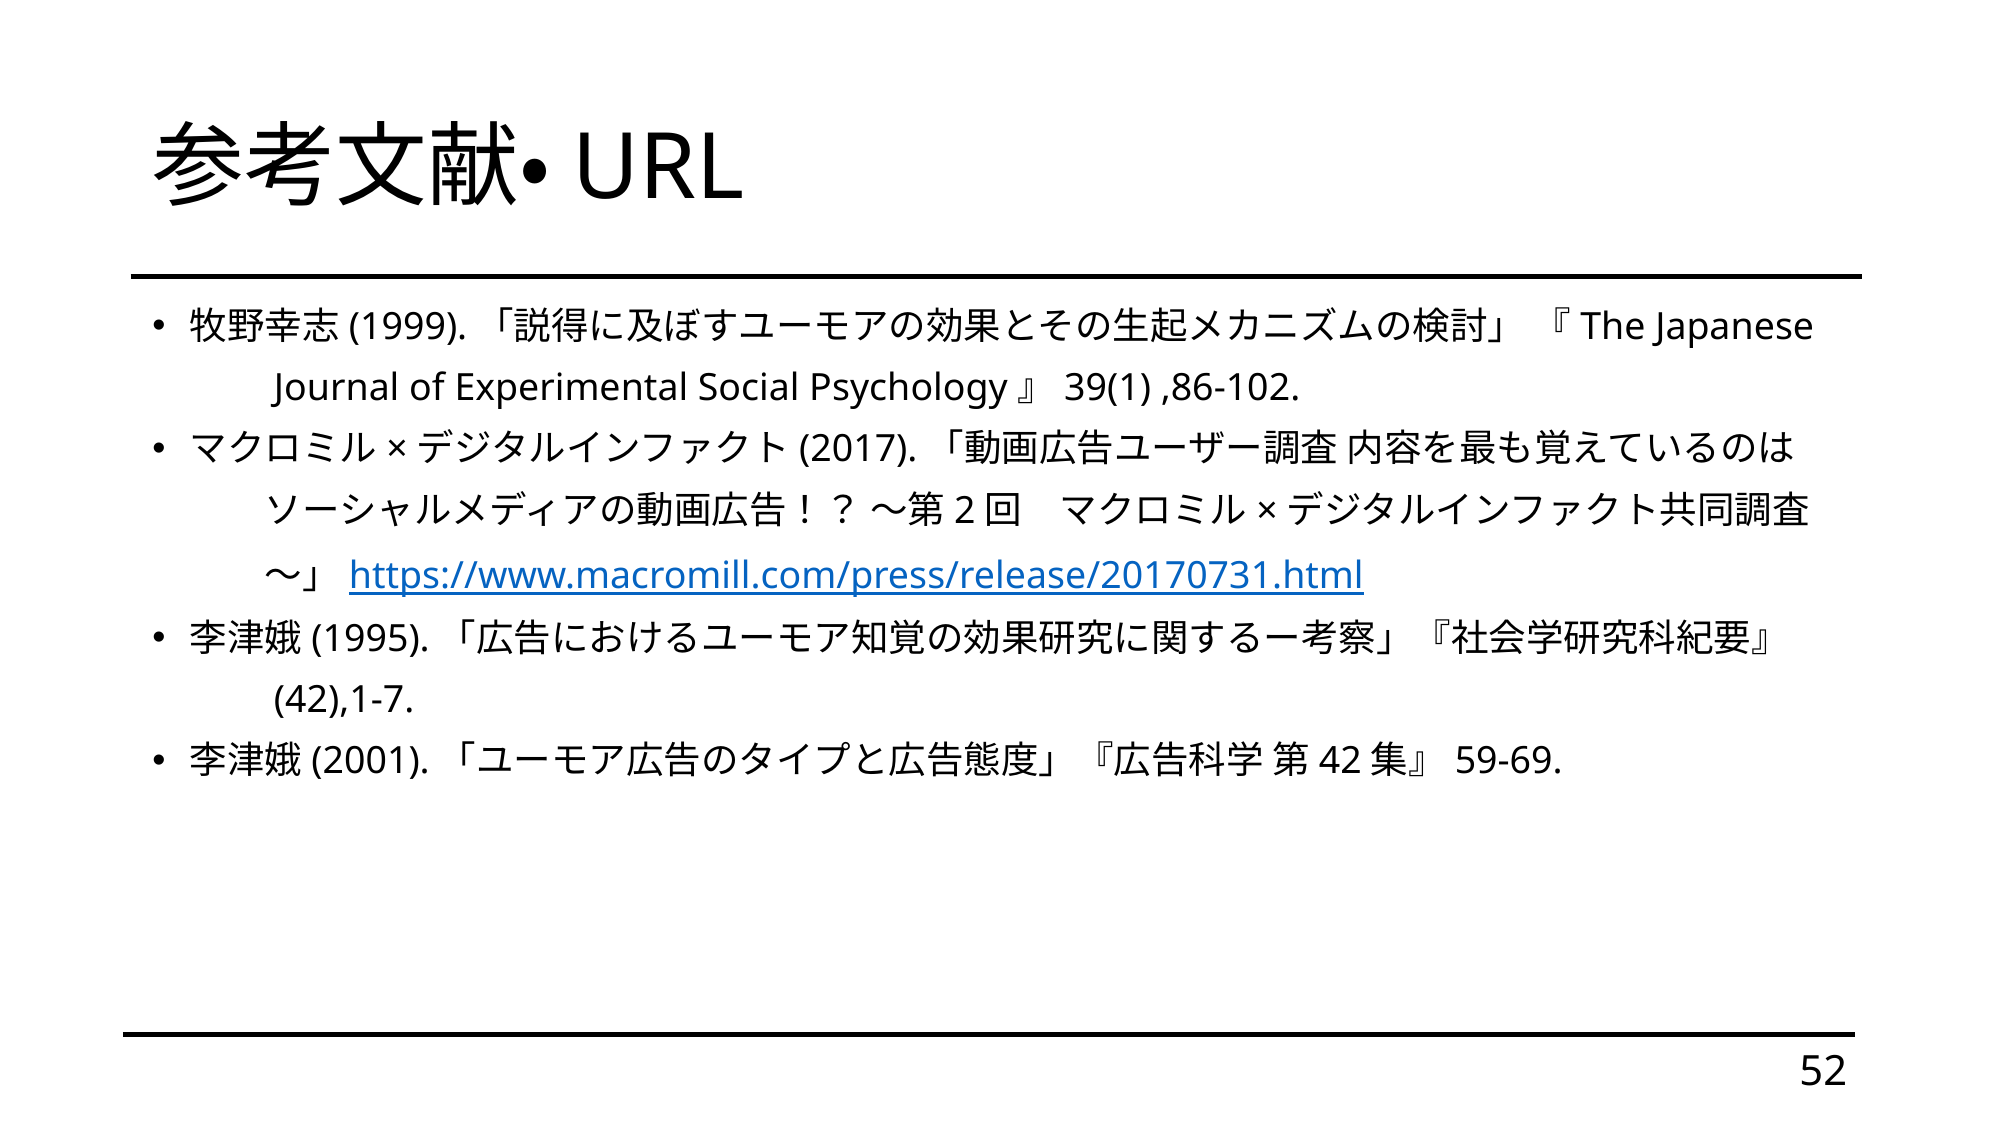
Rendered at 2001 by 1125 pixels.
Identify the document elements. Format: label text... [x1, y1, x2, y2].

slide_number 52 [1412, 1042, 1863, 1103]
title 参考文献・URL [137, 59, 1863, 276]
list 牧野幸志(1999).「説得に及ぼすユーモアの効果とその生起メカニズムの検討」 『The Japanese Journal of Experimental Social Psychology』39(1) ,86-102. マクロミル×デジタルインファクト(2017).「動画広告ユーザー調査 内容を最も覚えているのは ソーシャルメディアの動画広告！？ ～第2回 マクロミル×デジタルインファクト共同調査 ～」https://www.macromill.com/press/release/20170731.html 李津娥(1995).「広告におけるユーモア知覚の効果研究に関するー考察」『社会学研究科紀要』 (42),1-7. 李津娥(2001).「ユーモア広告のタイプと広告態度」『広告科学 第42集』59-69. [137, 299, 1863, 1014]
